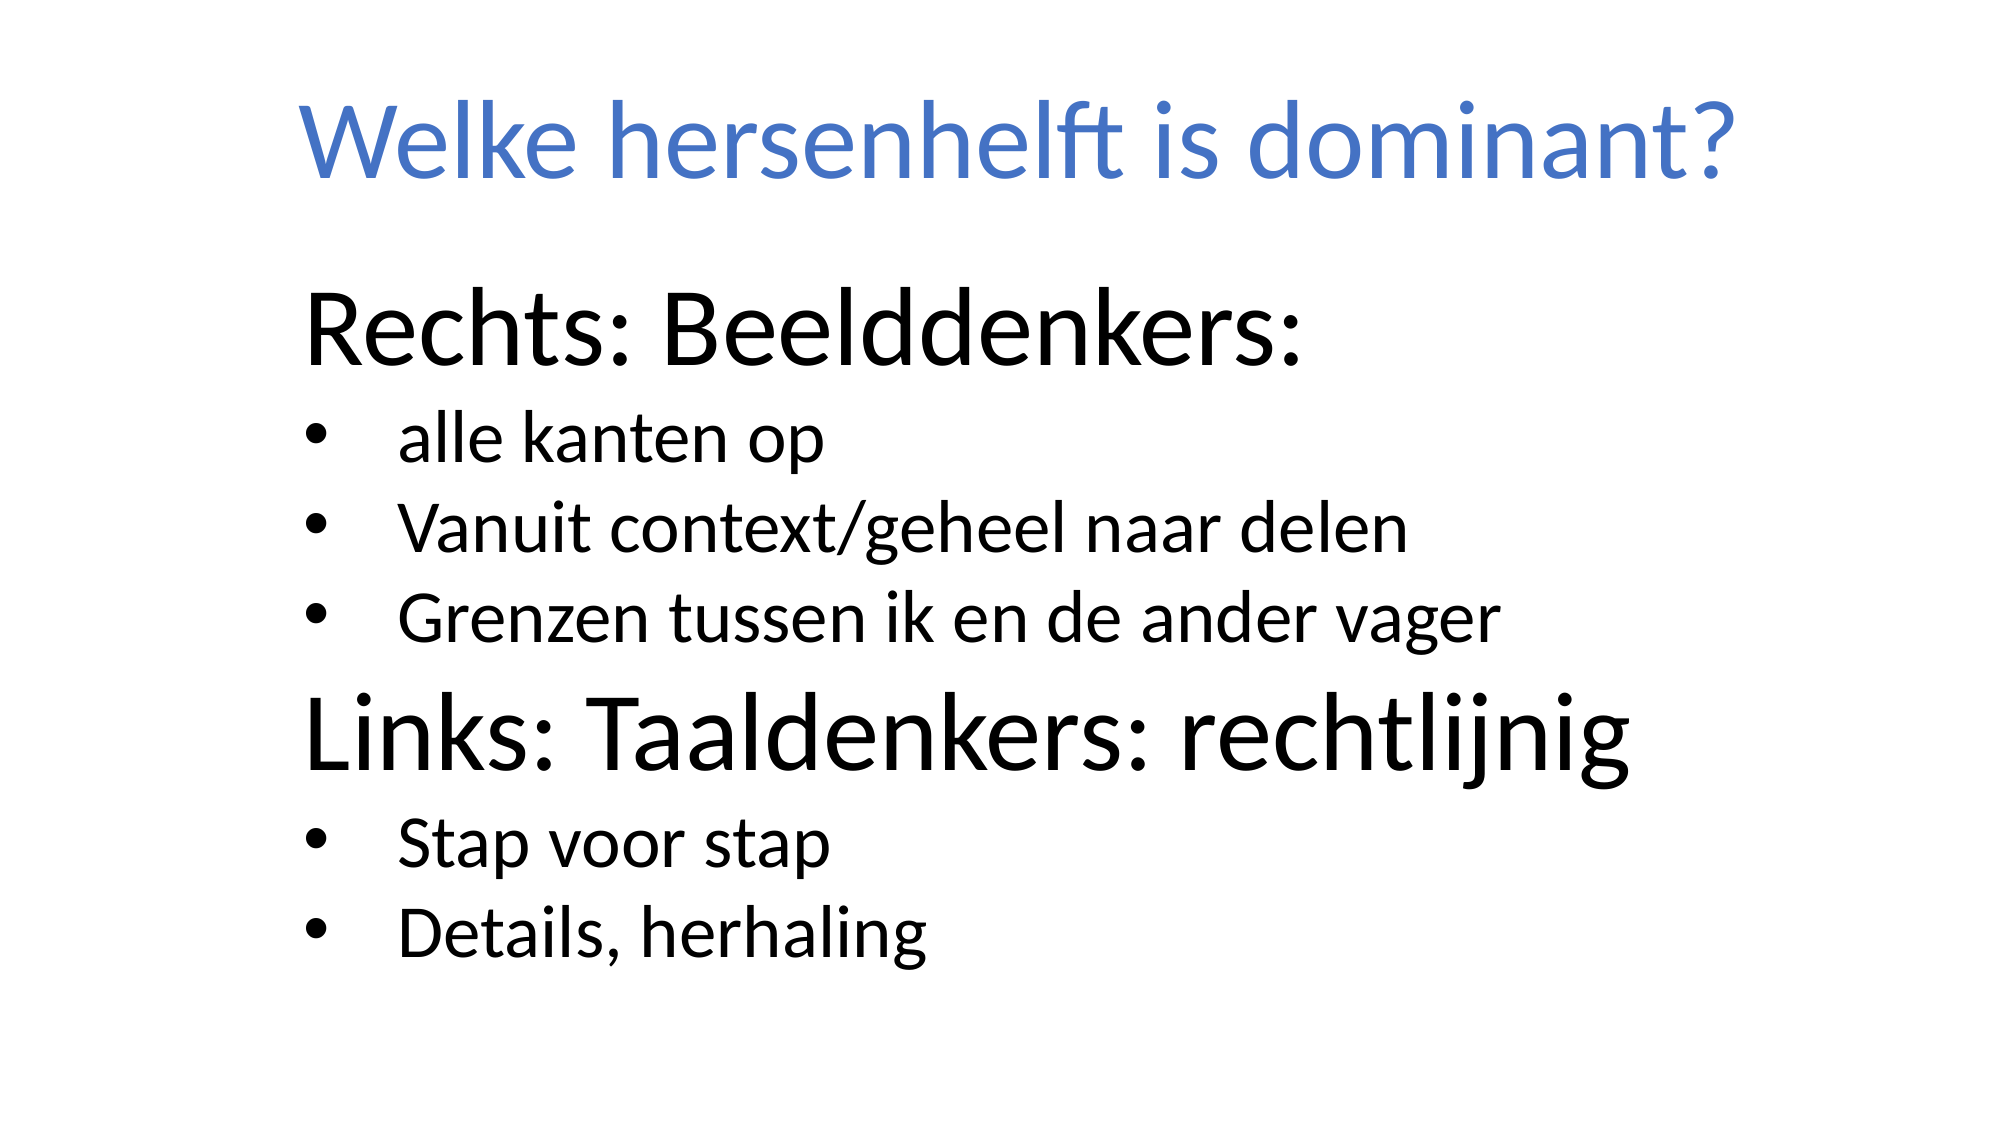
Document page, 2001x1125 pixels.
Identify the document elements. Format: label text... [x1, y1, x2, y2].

text_box Rechts: Beelddenkers: alle kanten op Vanuit context/geheel naar delen Grenzen tussen ik en de ander vager Links: Taaldenkers: rechtlijnig Stap voor stap Details, herhaling [288, 245, 1648, 1071]
text_box Welke hersenhelft is dominant? [283, 58, 1758, 209]
